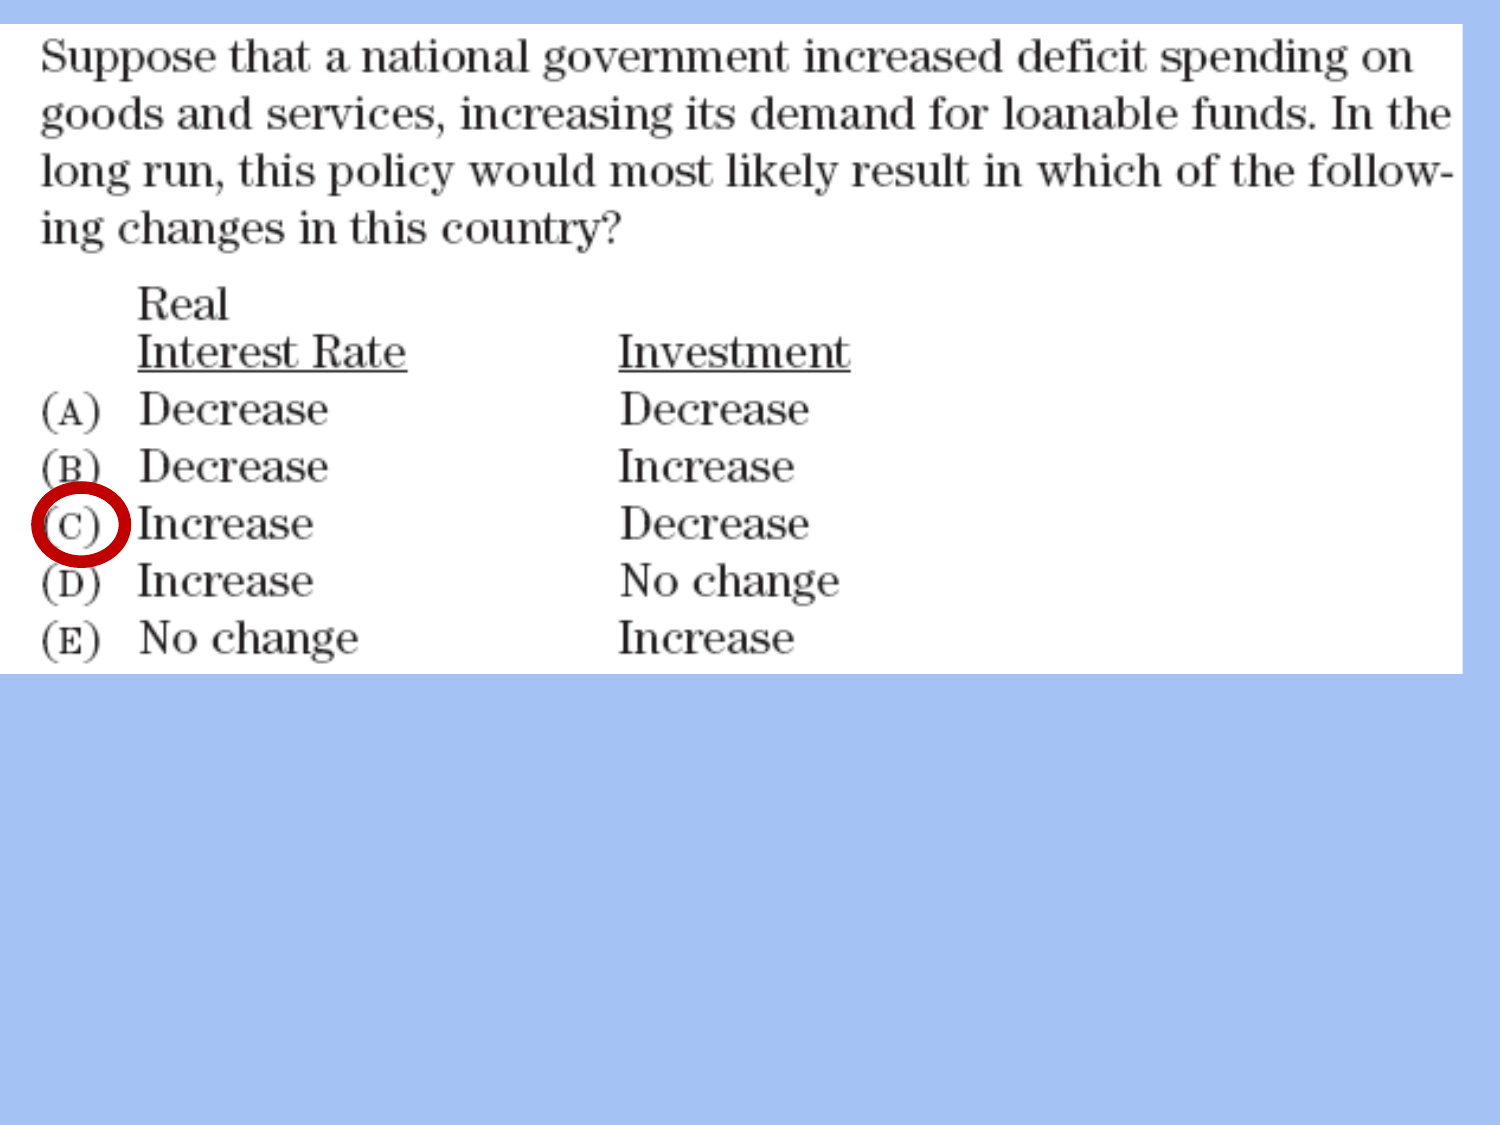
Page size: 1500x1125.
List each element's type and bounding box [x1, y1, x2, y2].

picture [0, 24, 1463, 674]
